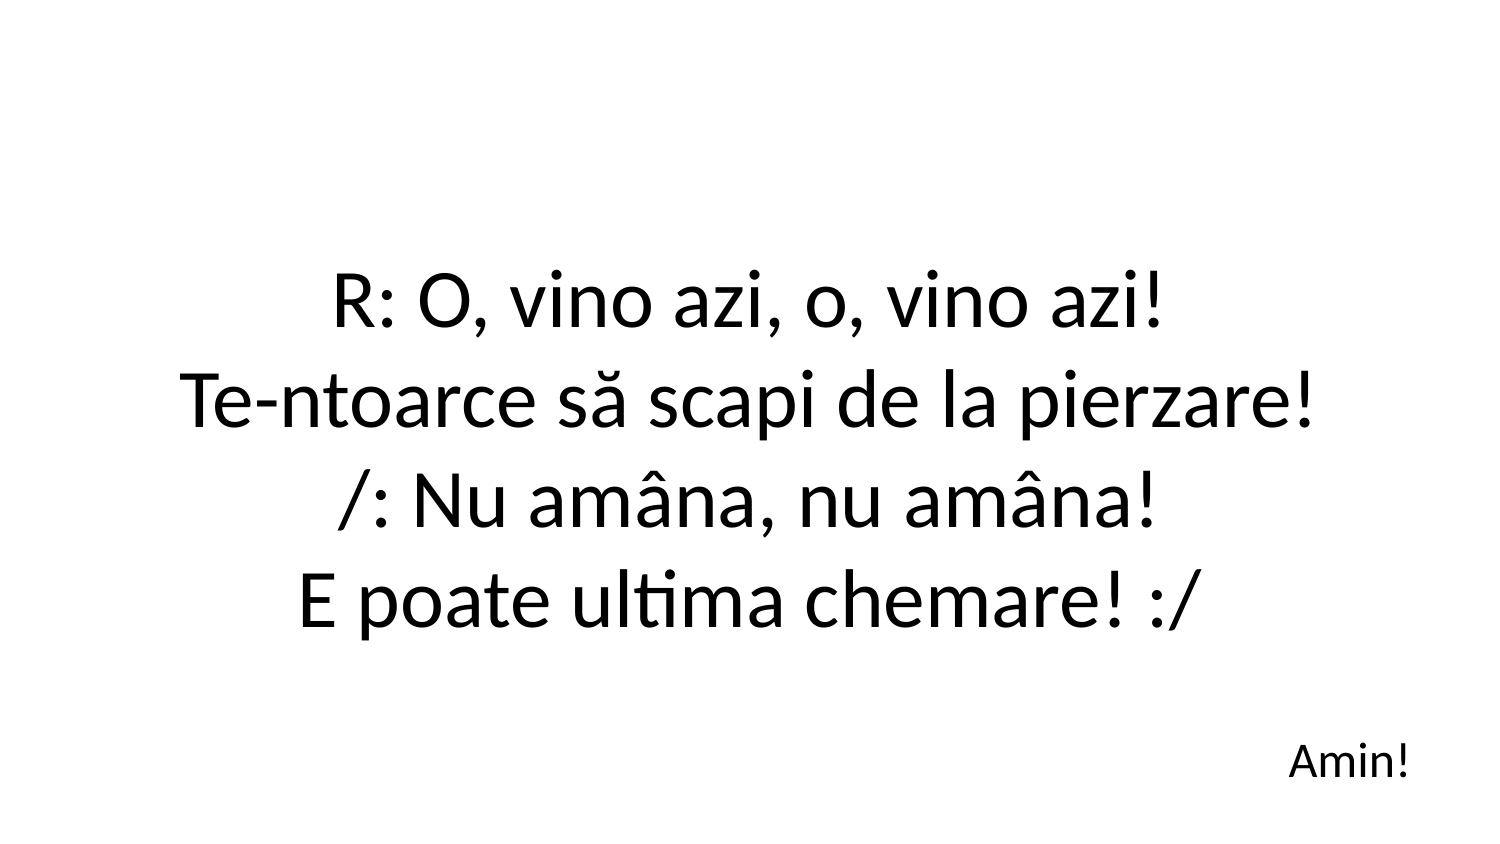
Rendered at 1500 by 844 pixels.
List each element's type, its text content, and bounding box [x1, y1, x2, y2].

text_box Amin! [1273, 674, 1427, 795]
text_box R: O, vino azi, o, vino azi! Te-ntoarce să scapi de la pierzare! /: Nu amâna, nu amâna! E poate ultima chemare! :/ [164, 192, 1335, 652]
